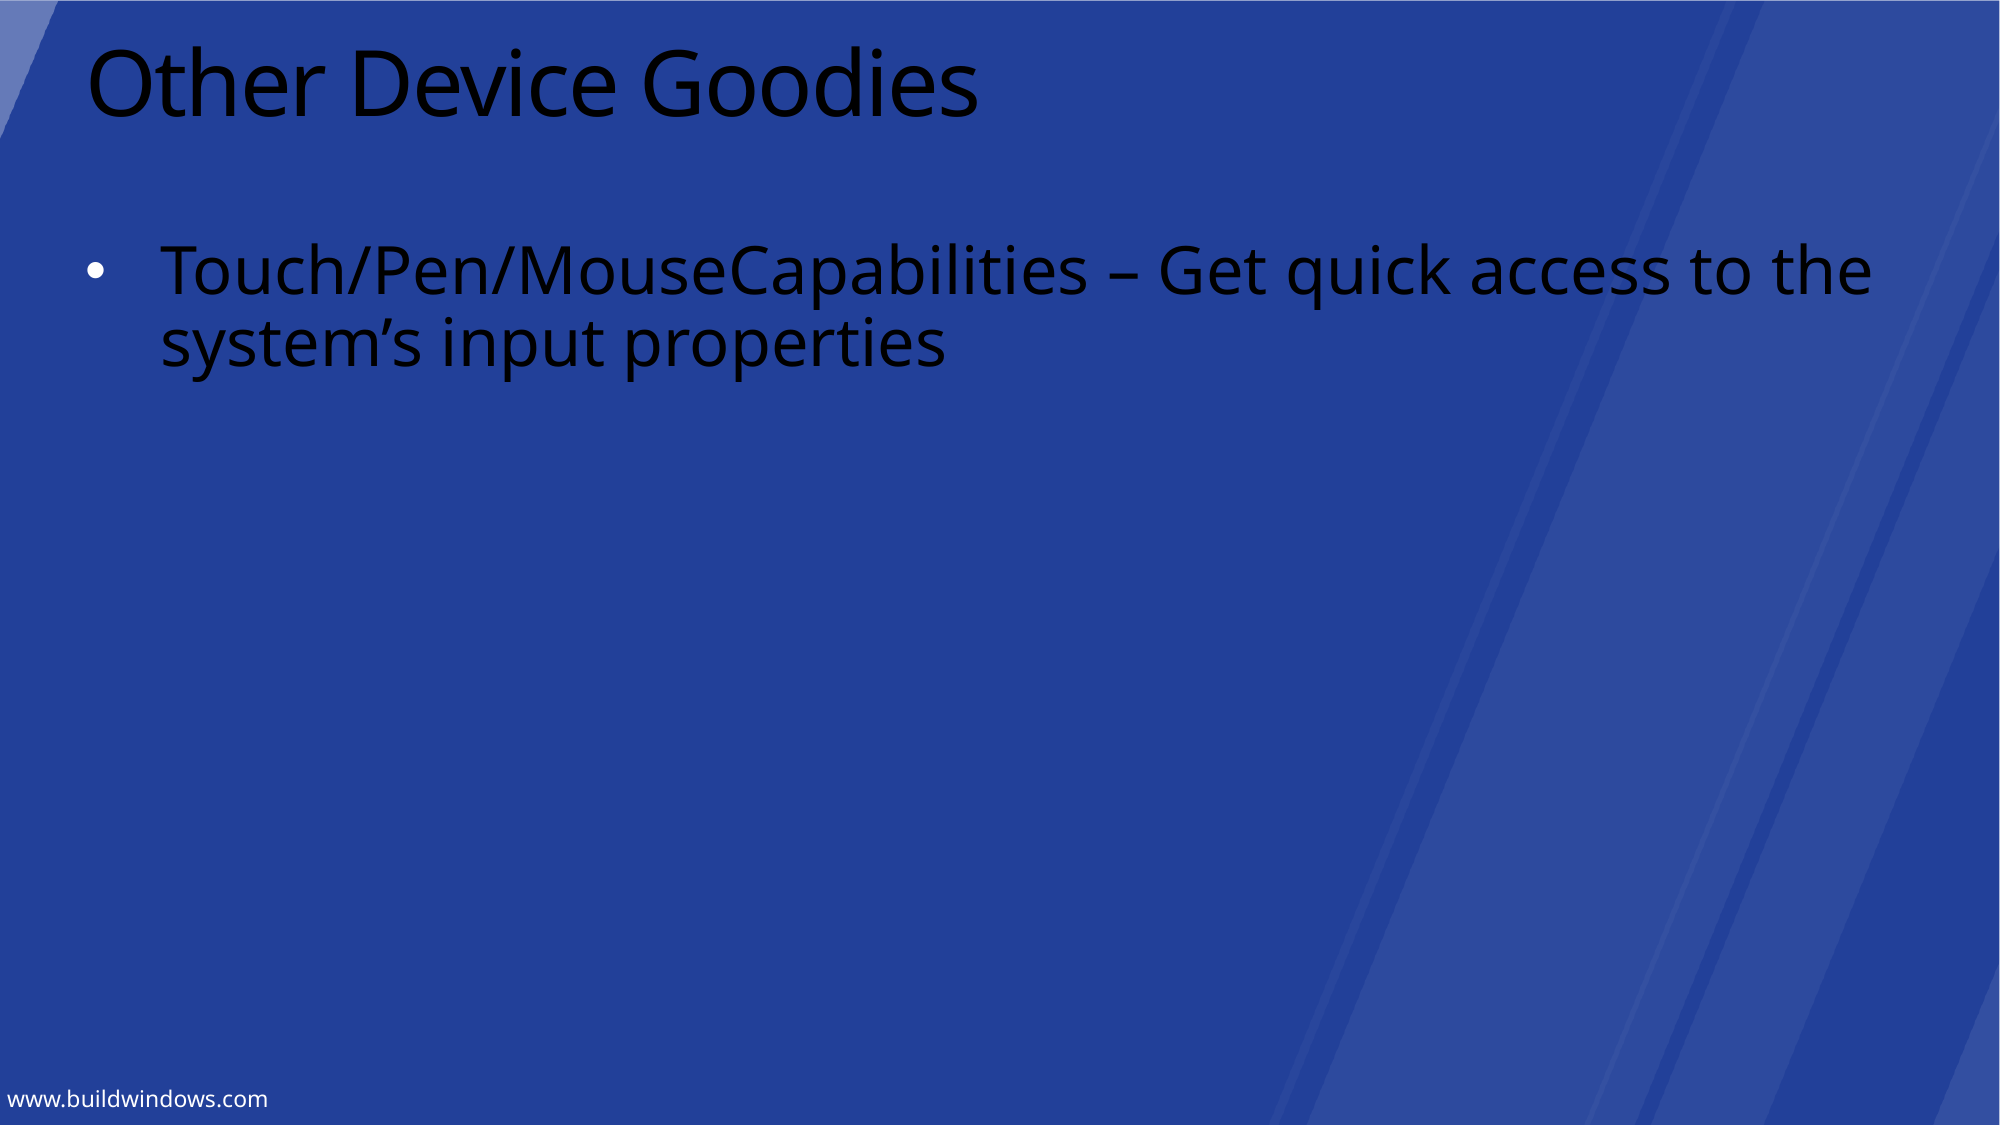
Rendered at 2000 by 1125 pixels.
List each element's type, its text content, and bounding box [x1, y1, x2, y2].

list Touch/Pen/MouseCapabilities – Get quick access to the system’s input properties [85, 237, 1914, 383]
picture [0, 0, 2000, 1125]
title Other Device Goodies [85, 37, 1914, 138]
